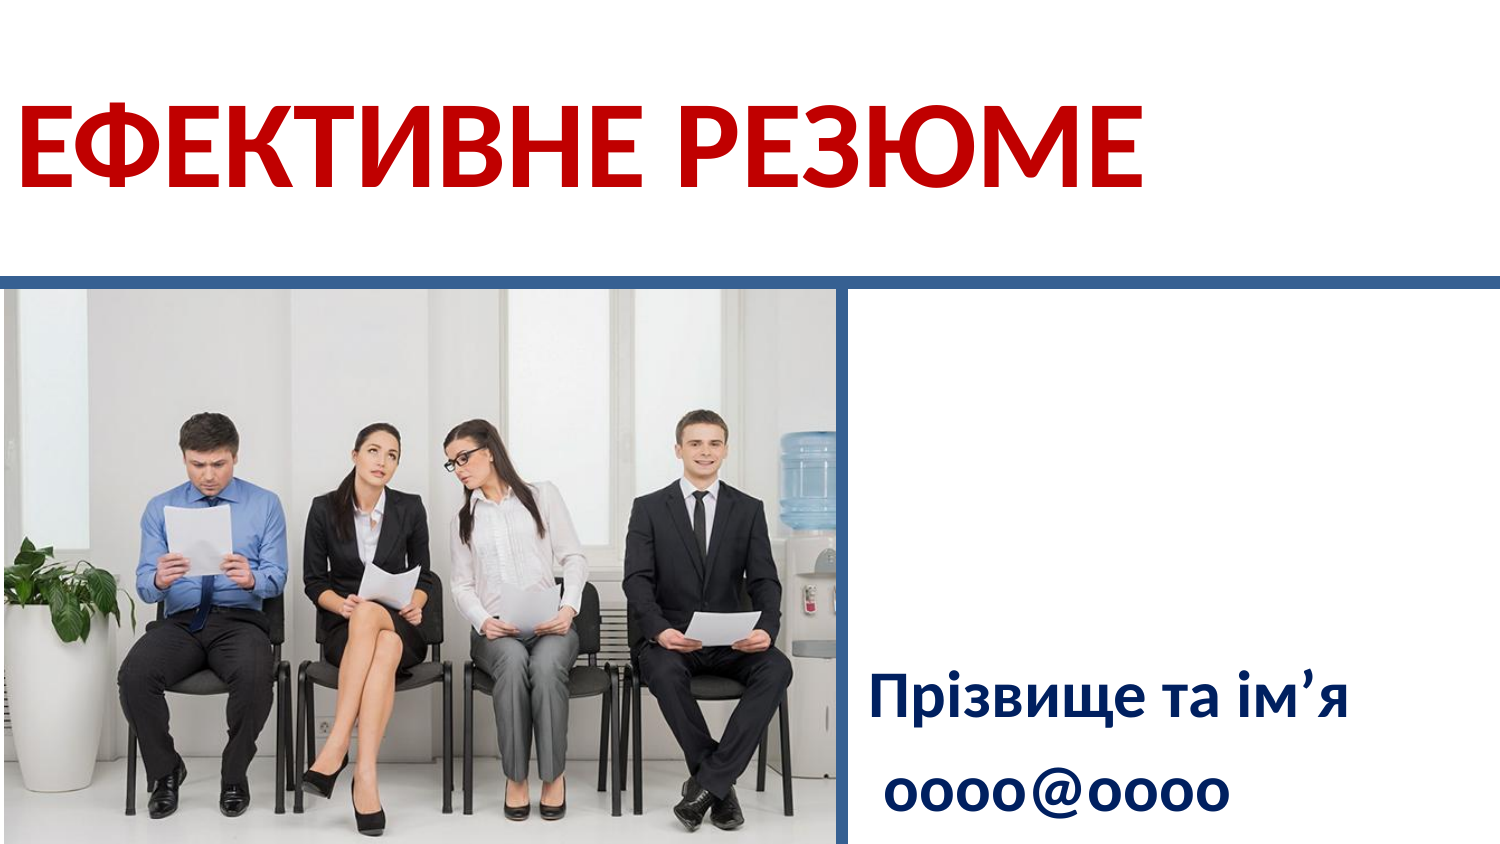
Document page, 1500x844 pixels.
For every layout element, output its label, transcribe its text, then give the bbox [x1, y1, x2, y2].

title ЕФЕКТИВНЕ РЕЗЮМЕ [0, 1, 1275, 274]
subtitle Прізвище та ім’я oооо@оооо [853, 643, 1500, 844]
picture [3, 289, 841, 844]
